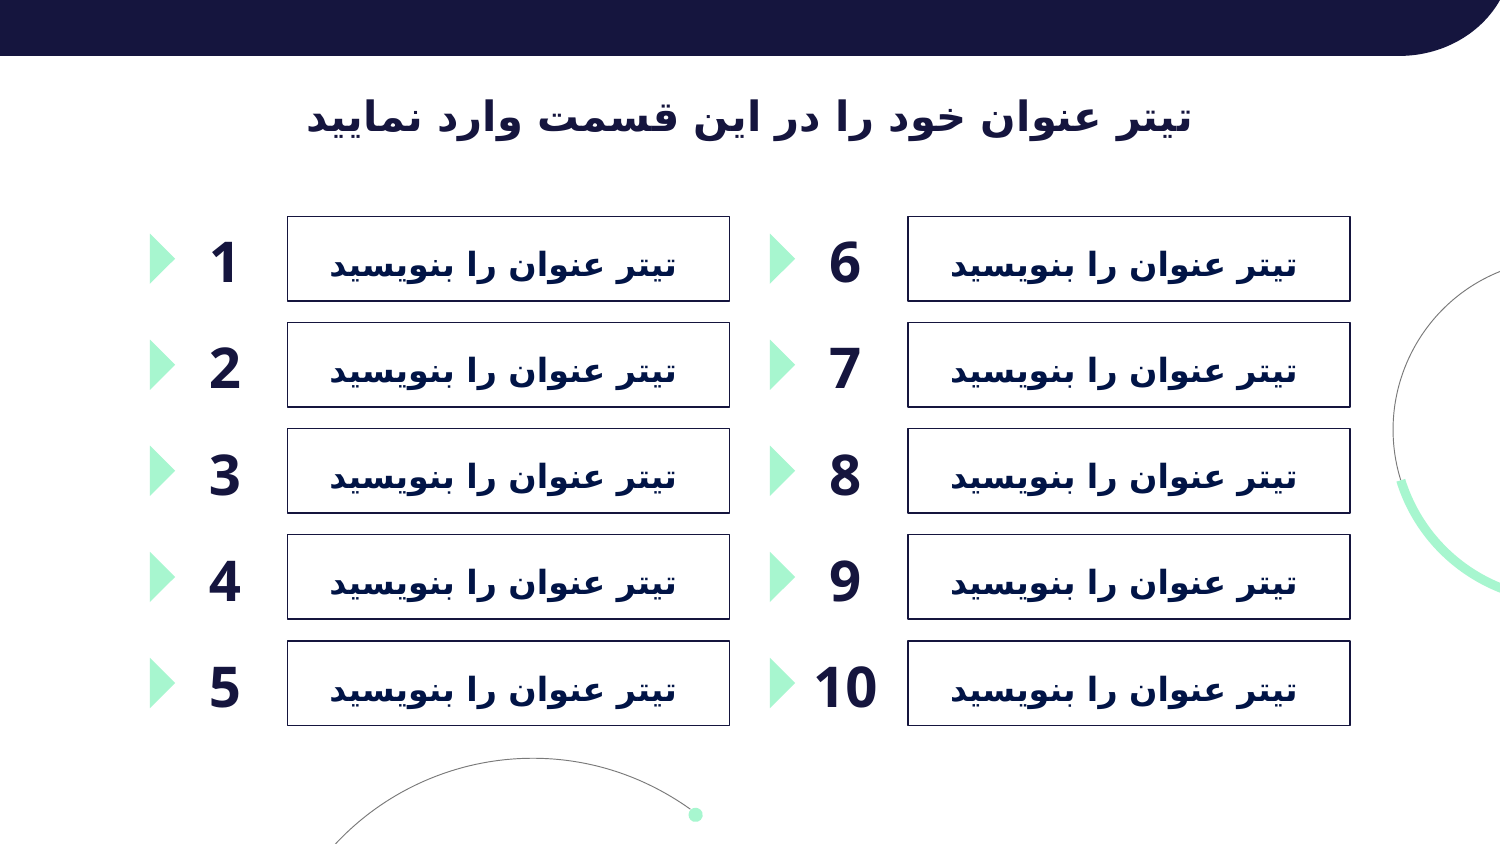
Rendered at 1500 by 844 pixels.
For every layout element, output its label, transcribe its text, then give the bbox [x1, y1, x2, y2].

text_box 6 [795, 216, 896, 302]
text_box تیتر عنوان خود را در این قسمت وارد نمایید [0, 82, 1500, 148]
subtitle تیتر عنوان را بنویسید [907, 428, 1350, 514]
subtitle تیتر عنوان را بنویسید [907, 640, 1350, 726]
text_box [769, 551, 796, 603]
text_box 8 [795, 428, 896, 514]
text_box 5 [174, 640, 275, 726]
text_box 10 [795, 640, 896, 726]
text_box [769, 233, 796, 284]
subtitle تیتر عنوان را بنویسید [907, 322, 1350, 408]
text_box 2 [174, 322, 275, 408]
text_box 9 [795, 534, 896, 620]
text_box 7 [795, 322, 896, 408]
text_box [149, 551, 176, 603]
text_box [769, 657, 796, 709]
subtitle تیتر عنوان را بنویسید [287, 640, 730, 726]
text_box [149, 657, 176, 709]
text_box 1 [174, 216, 275, 302]
text_box [769, 339, 796, 390]
subtitle تیتر عنوان را بنویسید [287, 216, 730, 302]
text_box [149, 339, 176, 390]
text_box [149, 233, 176, 284]
text_box [769, 445, 796, 496]
text_box [149, 445, 176, 496]
subtitle تیتر عنوان را بنویسید [287, 428, 730, 514]
subtitle تیتر عنوان را بنویسید [907, 534, 1350, 620]
subtitle تیتر عنوان را بنویسید [287, 322, 730, 408]
text_box 4 [174, 534, 275, 620]
subtitle تیتر عنوان را بنویسید [907, 216, 1350, 302]
subtitle تیتر عنوان را بنویسید [287, 534, 730, 620]
text_box 3 [174, 428, 275, 514]
